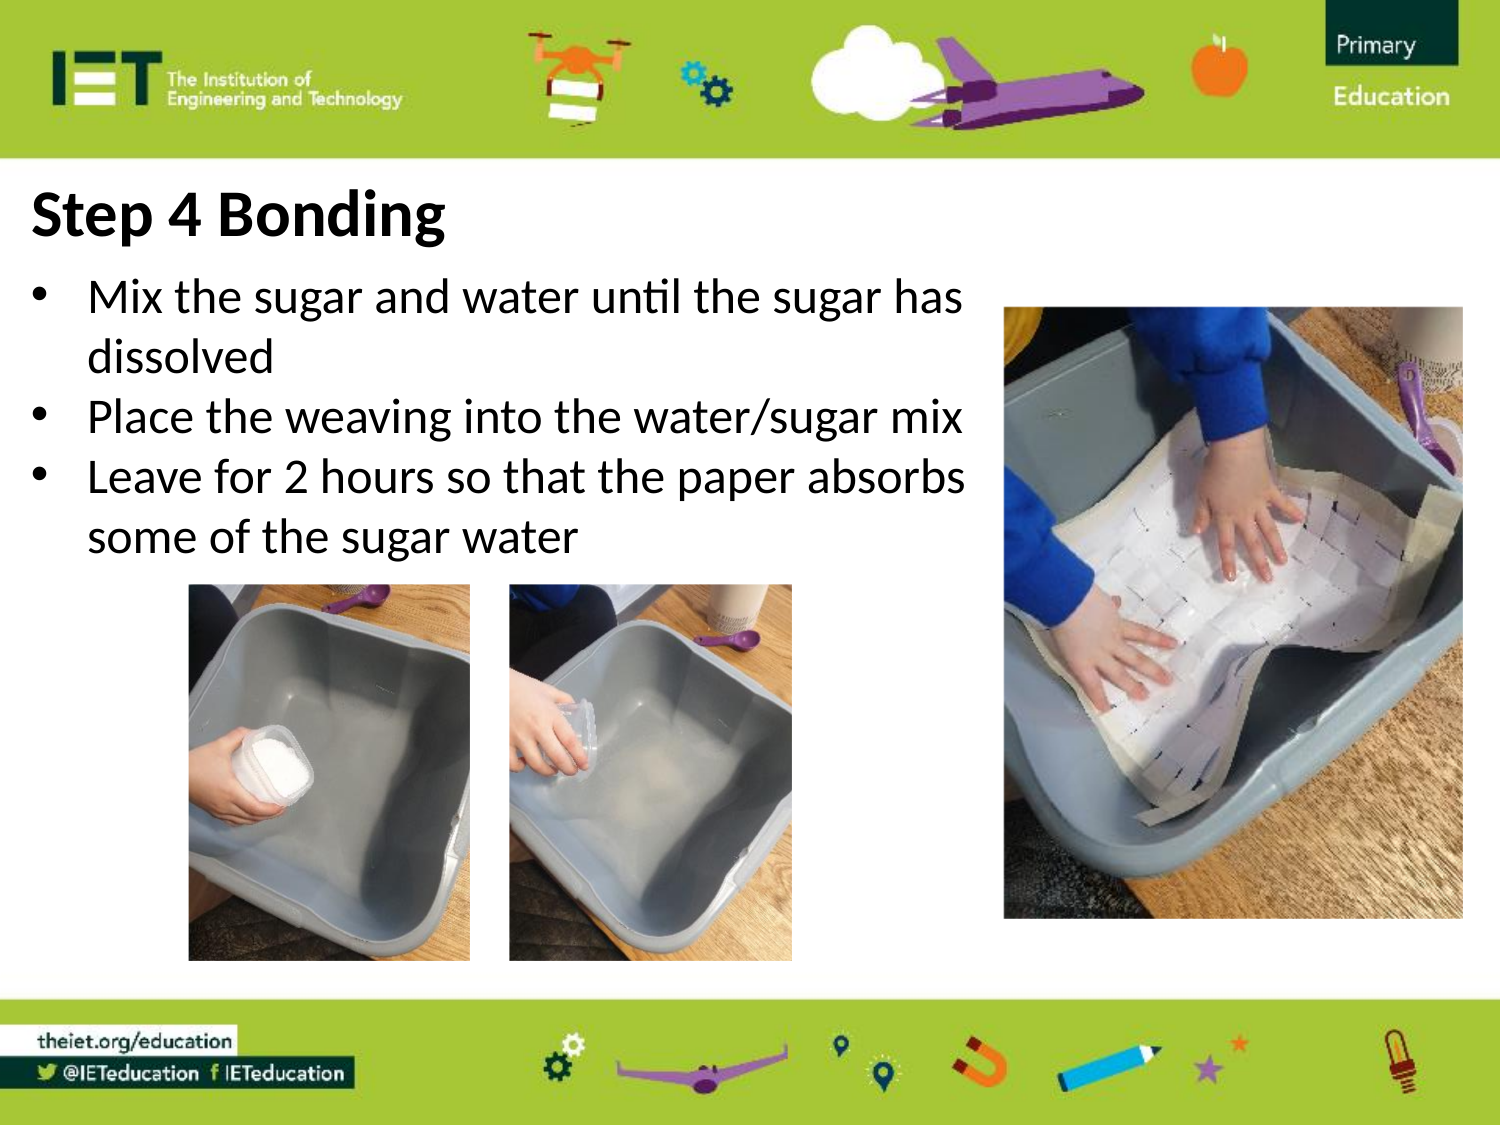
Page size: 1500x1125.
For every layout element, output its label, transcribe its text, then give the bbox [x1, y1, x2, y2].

text_box Step 4 Bonding [16, 171, 1484, 260]
picture [0, 0, 1500, 1125]
text_box Mix the sugar and water until the sugar has dissolved Place the weaving into the water/sugar mix Leave for 2 hours so that the paper absorbs some of the sugar water [16, 260, 1004, 631]
